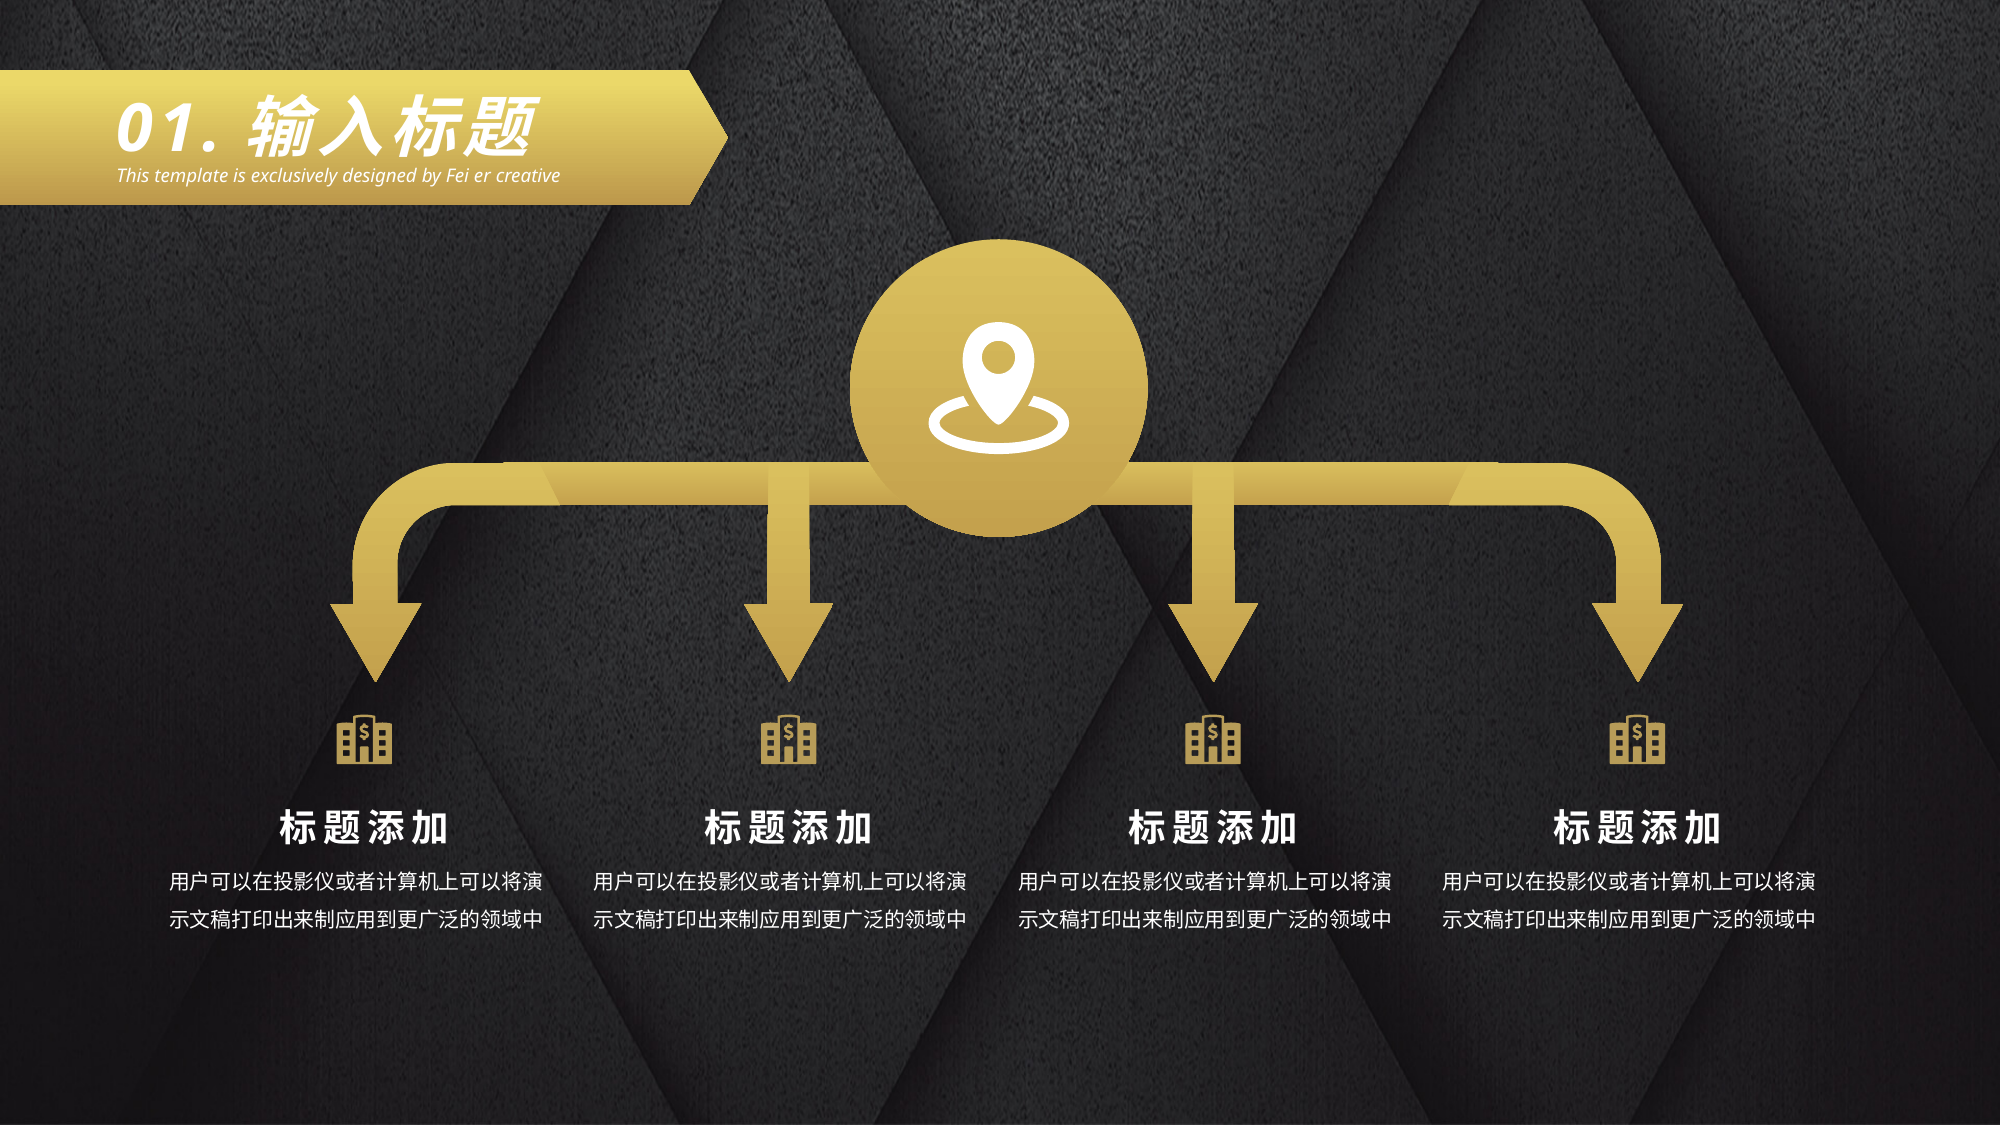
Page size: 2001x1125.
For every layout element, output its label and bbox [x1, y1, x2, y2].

text_box [1427, 796, 1848, 936]
text_box [330, 239, 1684, 765]
text_box [1003, 796, 1424, 936]
picture [0, 0, 2000, 1125]
text_box [578, 796, 999, 936]
text_box [0, 69, 728, 206]
text_box [154, 796, 575, 936]
